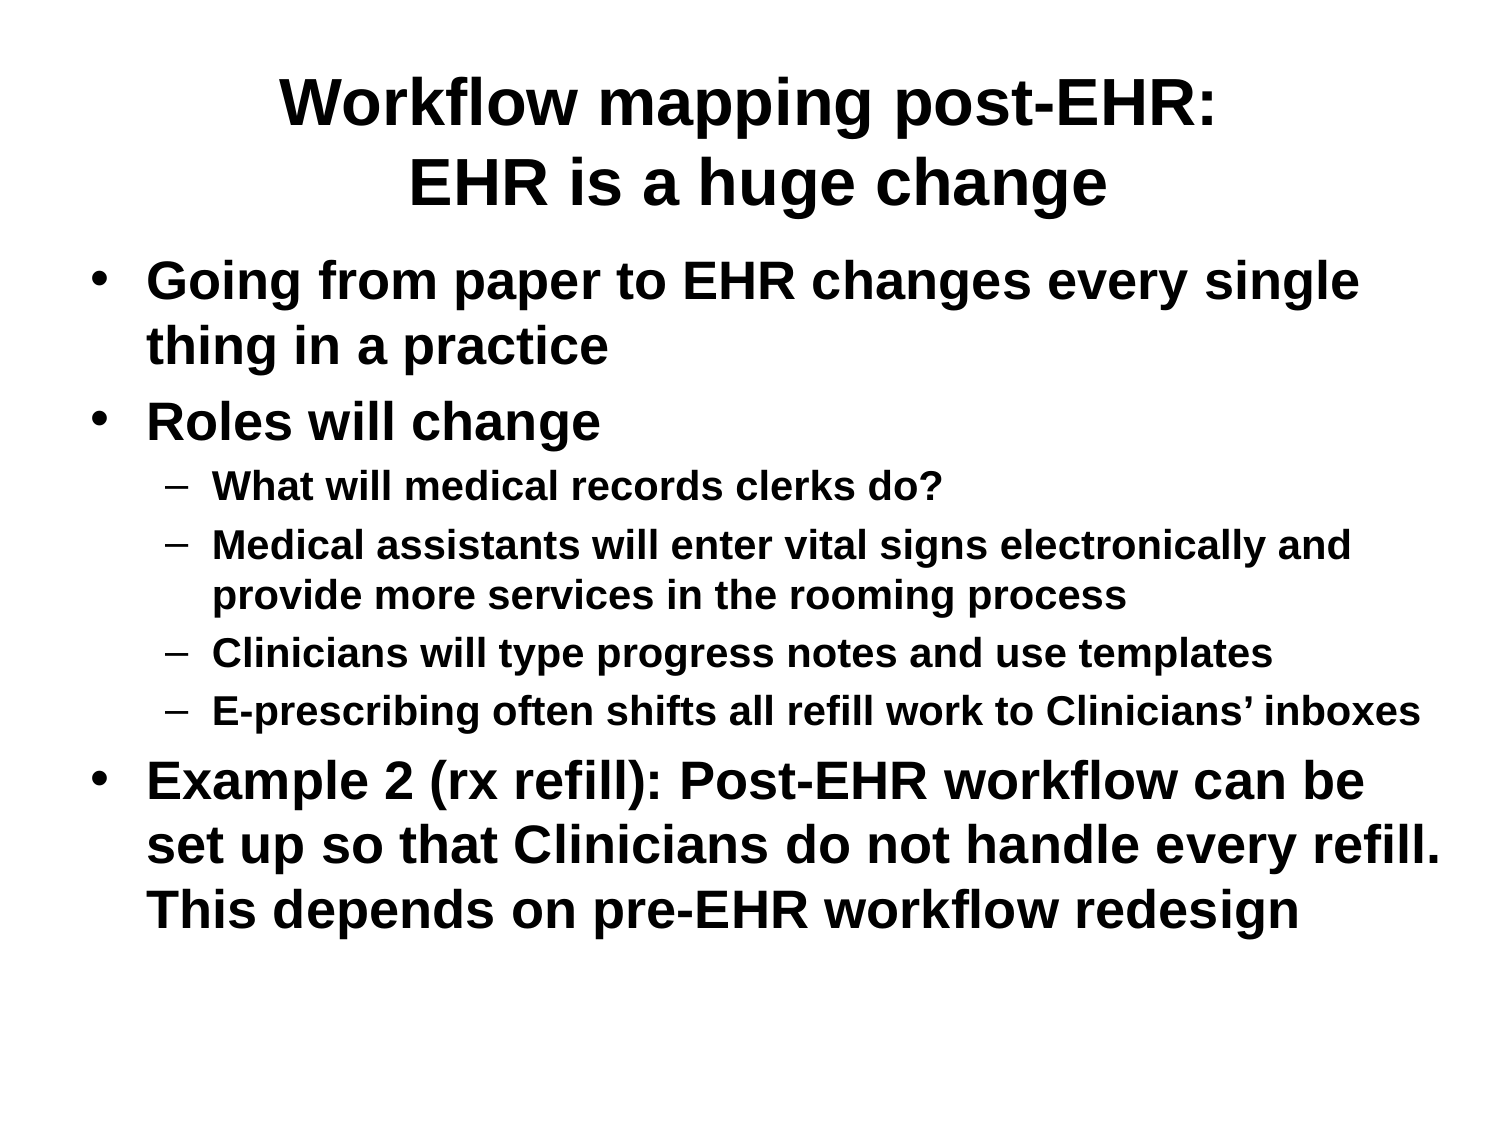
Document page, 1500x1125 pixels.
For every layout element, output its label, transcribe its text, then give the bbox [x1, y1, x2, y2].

list Going from paper to EHR changes every single thing in a practice Roles will change What will medical records clerks do? Medical assistants will enter vital signs electronically and provide more services in the rooming process Clinicians will type progress notes and use templates E-prescribing often shifts all refill work to Clinicians’ inboxes Example 2 (rx refill): Post-EHR workflow can be set up so that Clinicians do not handle every refill. This depends on pre-EHR workflow redesign [74, 237, 1463, 1006]
title Workflow mapping post-EHR: EHR is a huge change [74, 44, 1426, 233]
